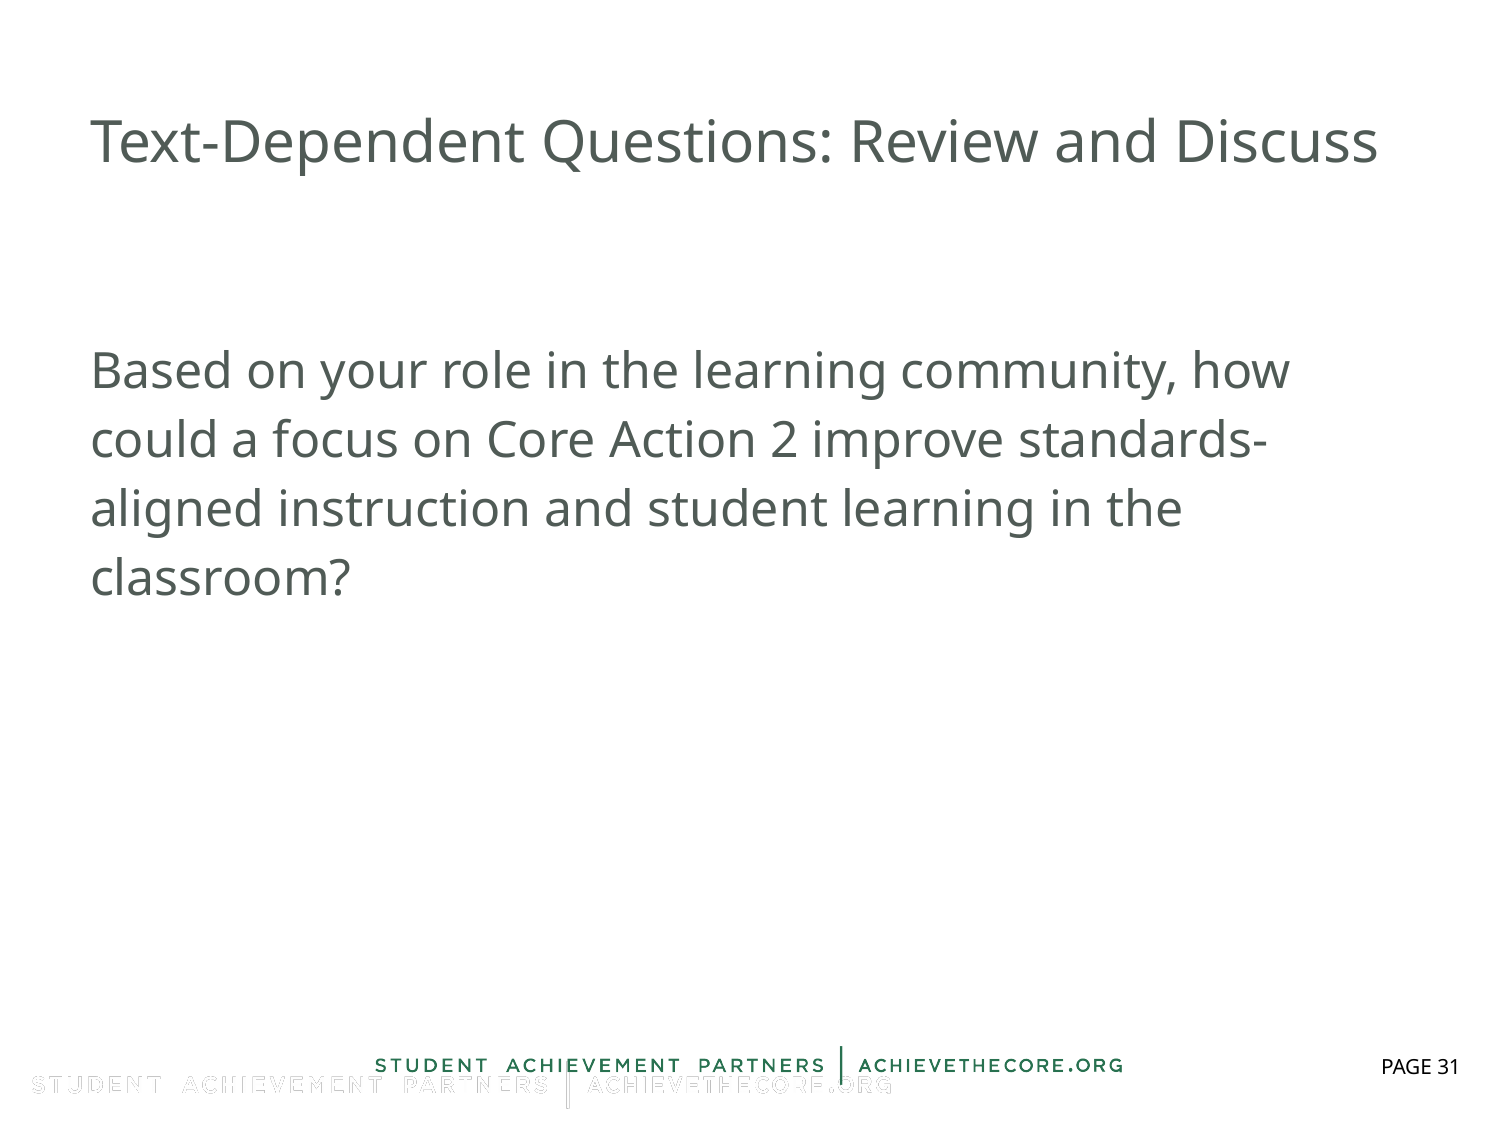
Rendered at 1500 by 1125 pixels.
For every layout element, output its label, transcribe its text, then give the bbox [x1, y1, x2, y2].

list Based on your role in the learning community, how could a focus on Core Action 2 improve standards-aligned instruction and student learning in the classroom? [75, 262, 1425, 1005]
picture [12, 1046, 1122, 1112]
title Text-Dependent Questions: Review and Discuss [75, 45, 1425, 233]
